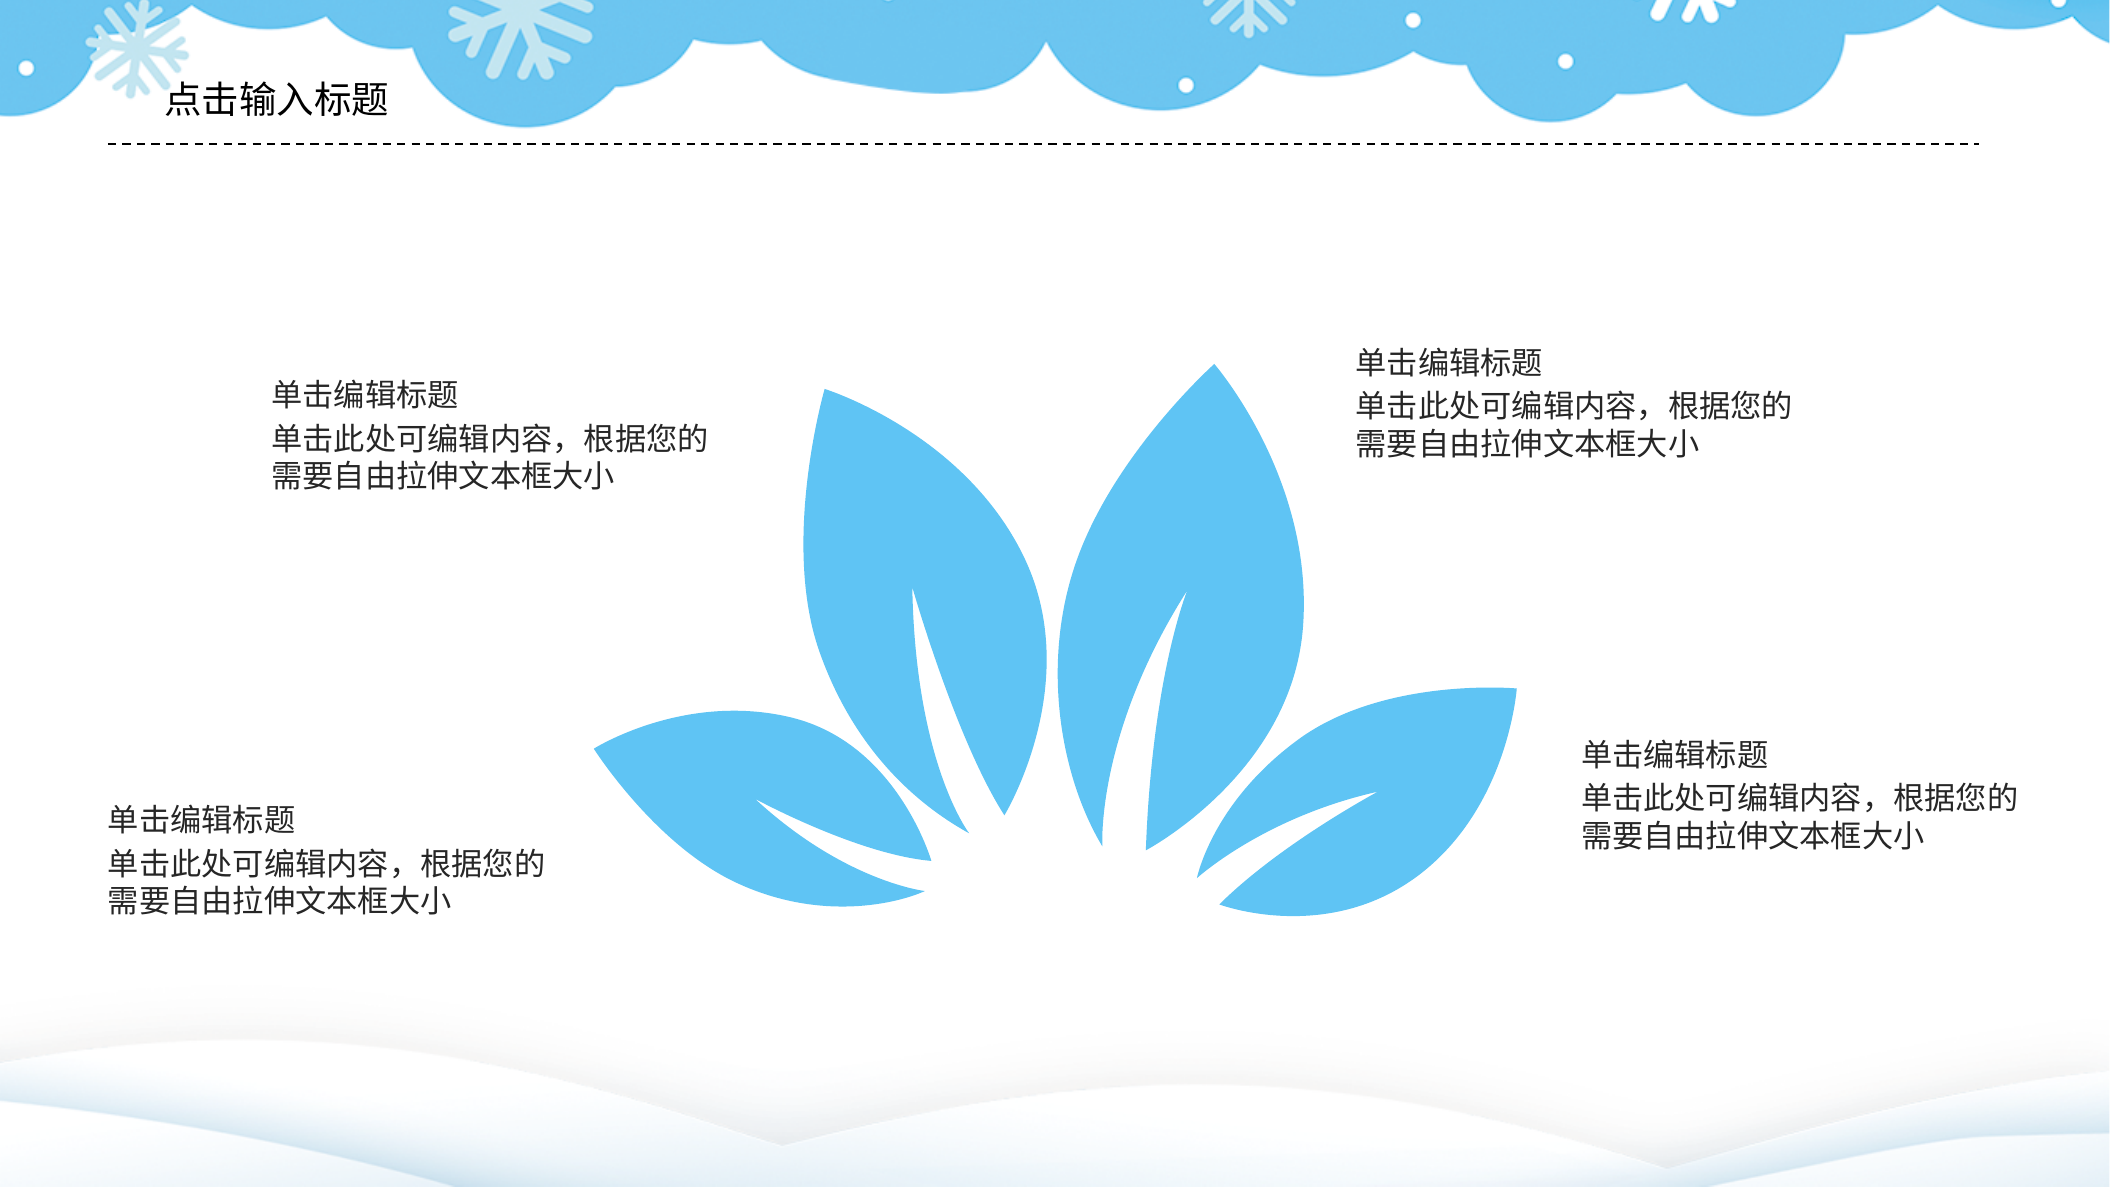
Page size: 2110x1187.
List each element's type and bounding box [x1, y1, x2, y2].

text_box [107, 342, 2039, 955]
picture [0, 0, 2110, 1187]
